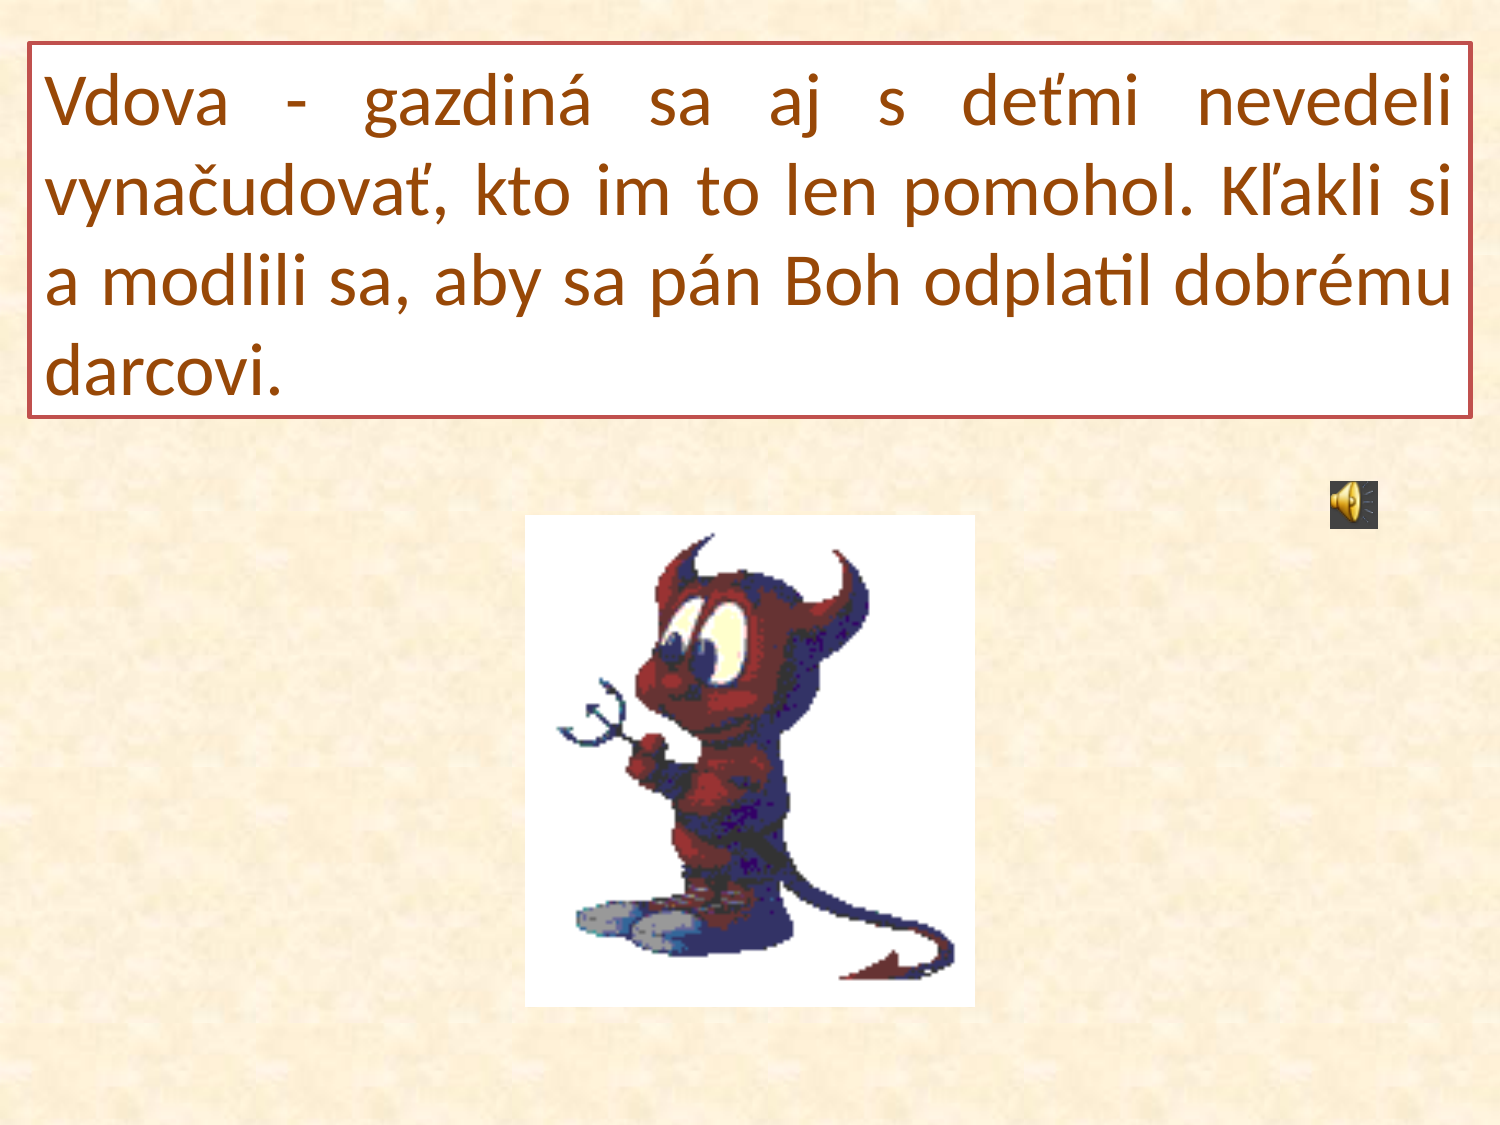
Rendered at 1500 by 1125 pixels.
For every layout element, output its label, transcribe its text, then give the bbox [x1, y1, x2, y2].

text_box Vdova - gazdiná sa aj s deťmi nevedeli vynačudovať, kto im to len pomohol. Kľakli si a modlili sa, aby sa pán Boh odplatil dobrému darcovi. [27, 41, 1473, 419]
picture [0, 0, 1500, 1125]
